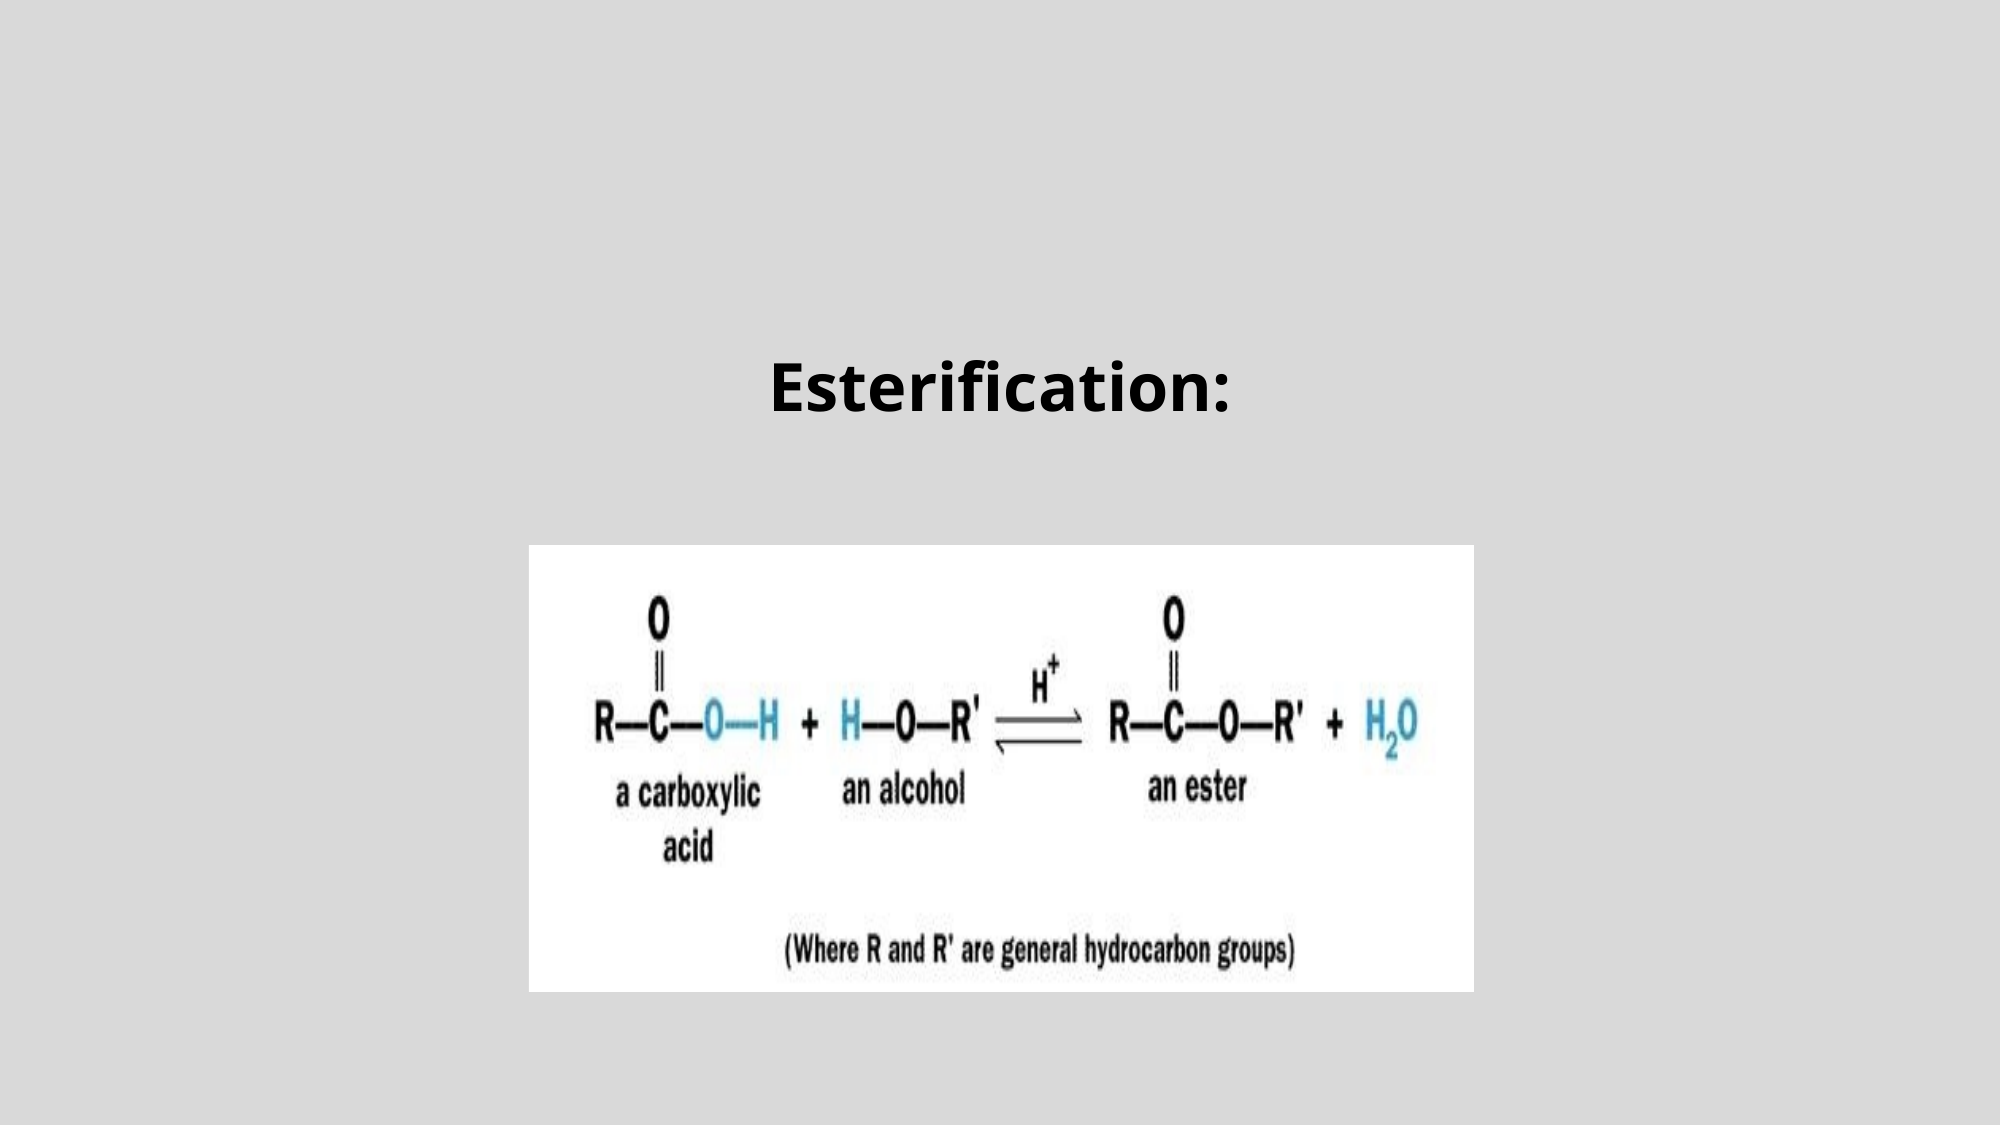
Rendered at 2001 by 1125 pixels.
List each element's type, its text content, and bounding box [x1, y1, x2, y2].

title Esterification: [249, 184, 1750, 434]
subtitle [249, 590, 1750, 1076]
picture [528, 505, 1510, 1032]
